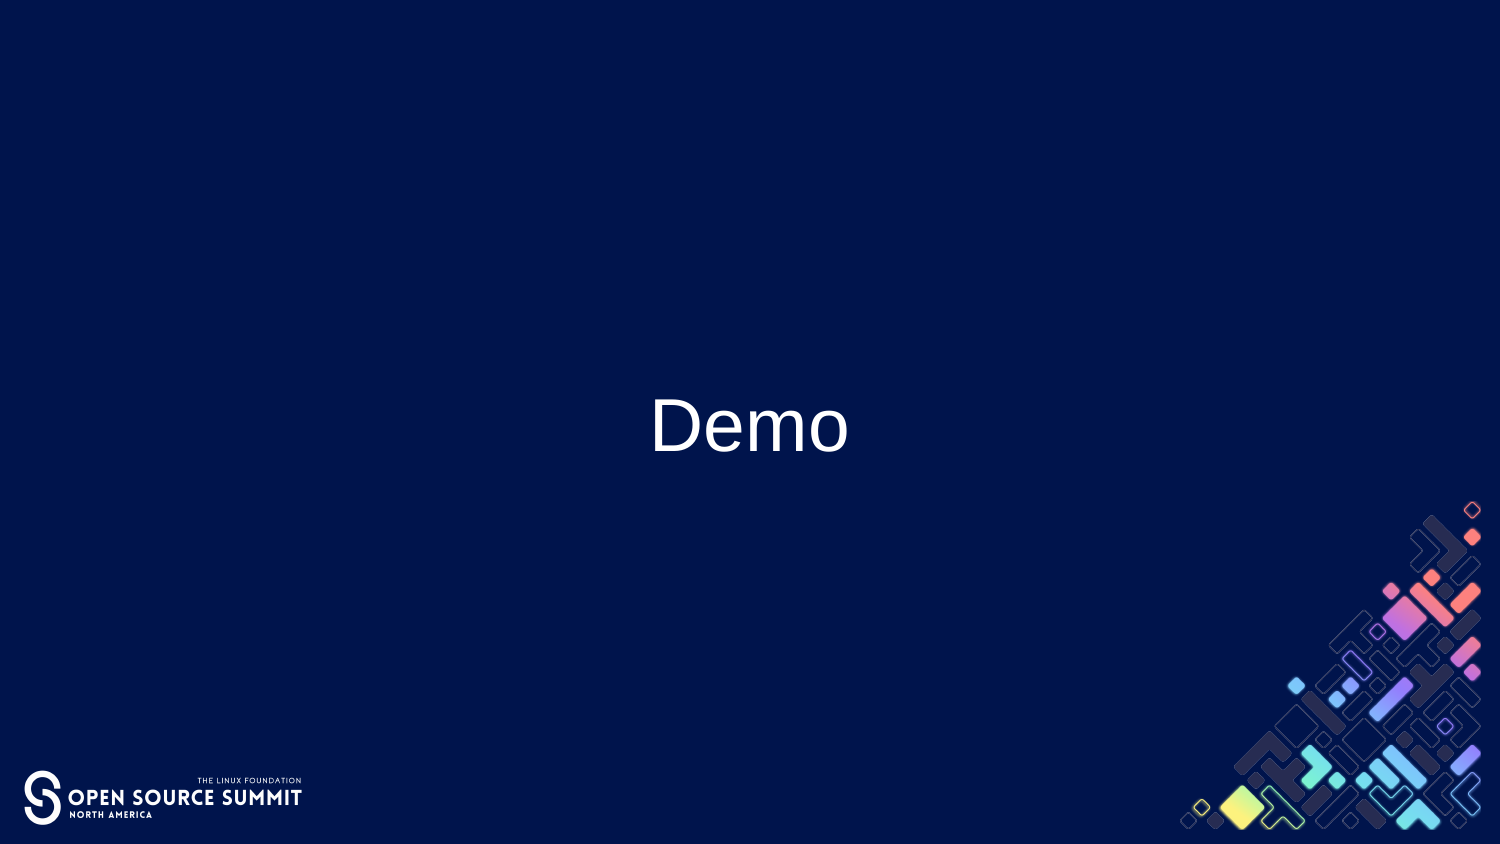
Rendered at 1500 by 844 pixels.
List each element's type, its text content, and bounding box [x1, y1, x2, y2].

title Demo [51, 352, 1449, 491]
picture [1180, 501, 1481, 830]
picture [19, 765, 307, 830]
